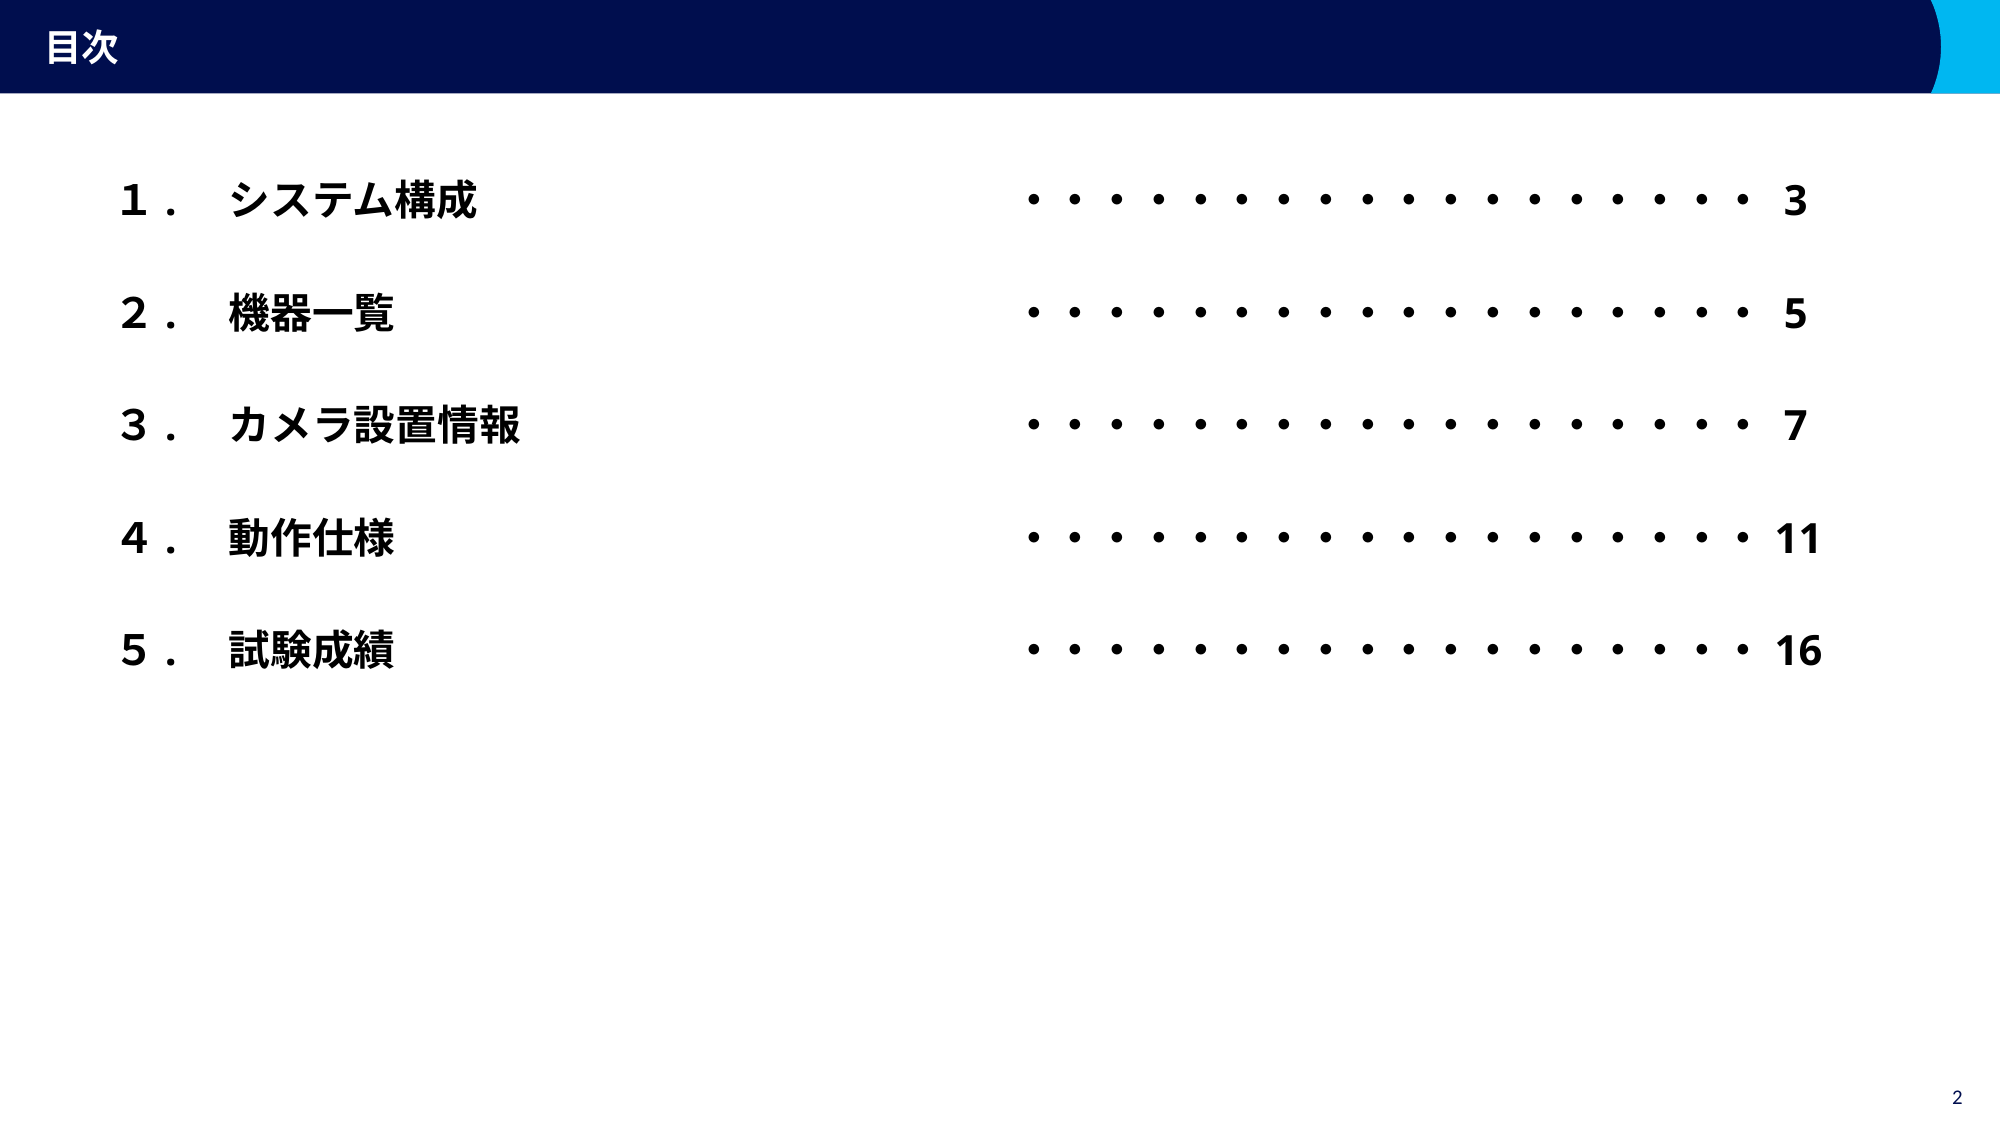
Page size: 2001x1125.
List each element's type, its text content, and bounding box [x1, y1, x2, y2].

text_box １. システム構成 ・・・・・・・・・・・・・・・・・・ 3 ２. 機器一覧 ・・・・・・・・・・・・・・・・・・ 5 ３. カメラ設置情報 ・・・・・・・・・・・・・・・・・・ 7 ４. 動作仕様 ・・・・・・・・・・・・・・・・・・11 ５. 試験成績 ・・・・・・・・・・・・・・・・・・16 [98, 109, 1929, 997]
title 目次 [0, 0, 1883, 94]
